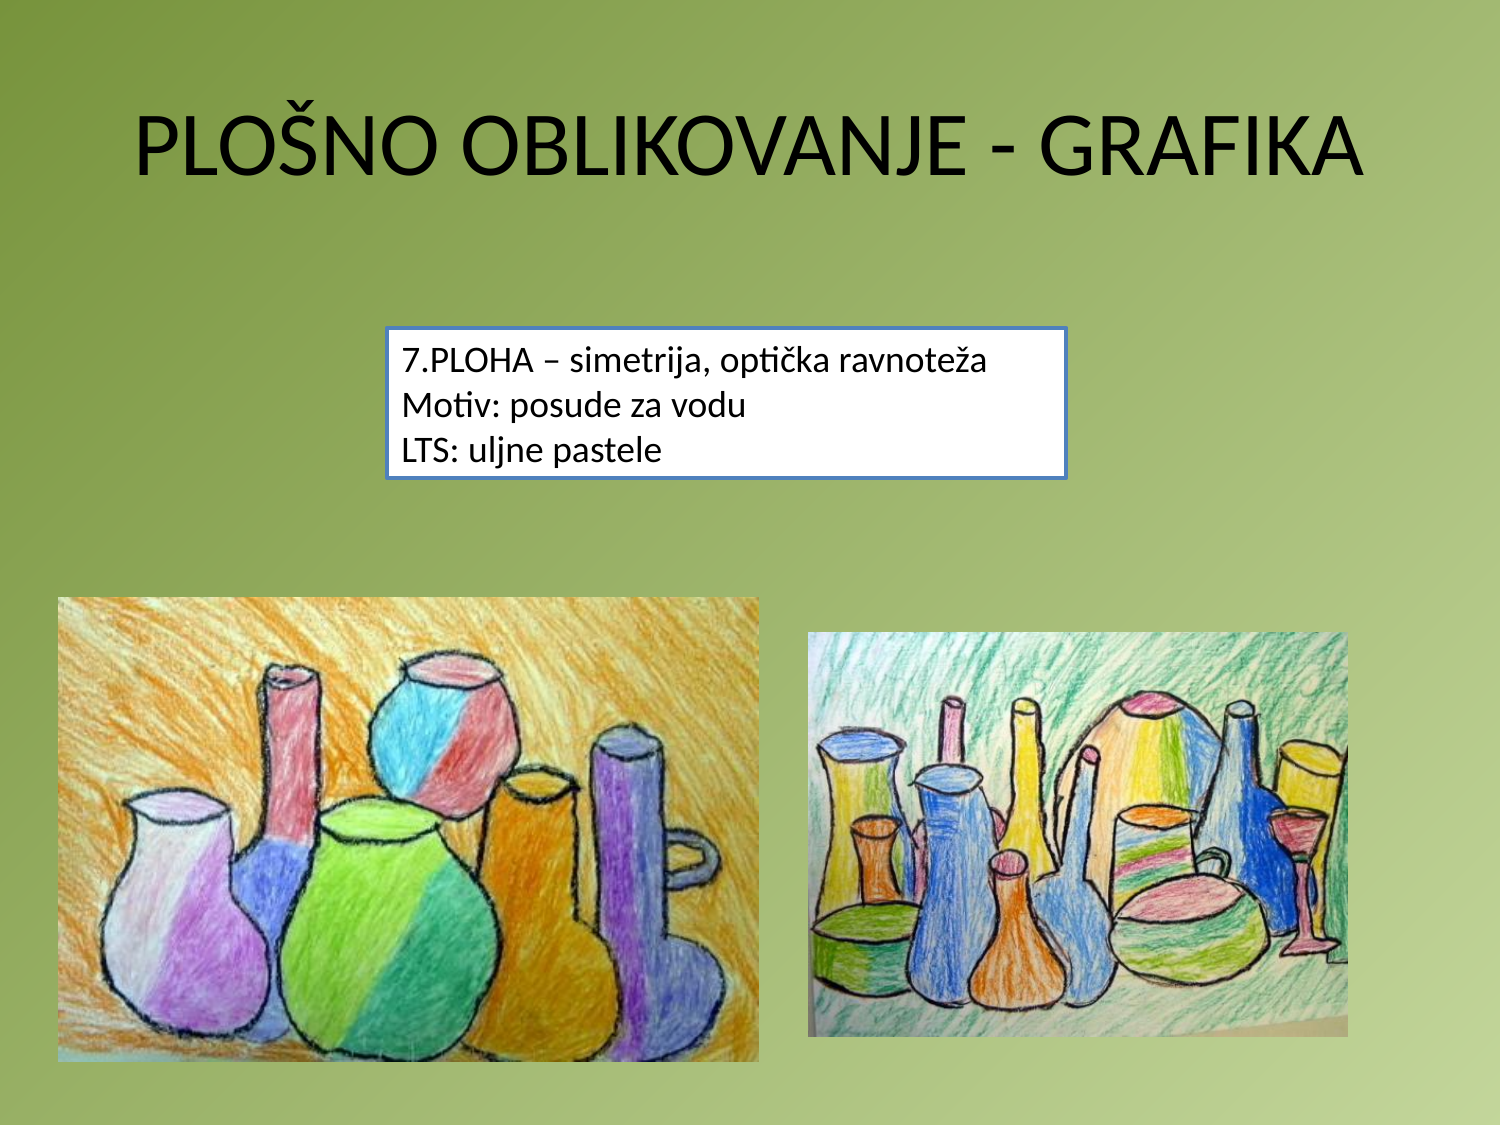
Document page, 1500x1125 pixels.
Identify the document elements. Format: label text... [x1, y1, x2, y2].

picture [808, 632, 1348, 1038]
text_box 7.PLOHA – simetrija, optička ravnoteža Motiv: posude za vodu LTS: uljne pastele [385, 326, 1068, 480]
picture [58, 597, 759, 1062]
title PLOŠNO OBLIKOVANJE - GRAFIKA [74, 44, 1426, 233]
